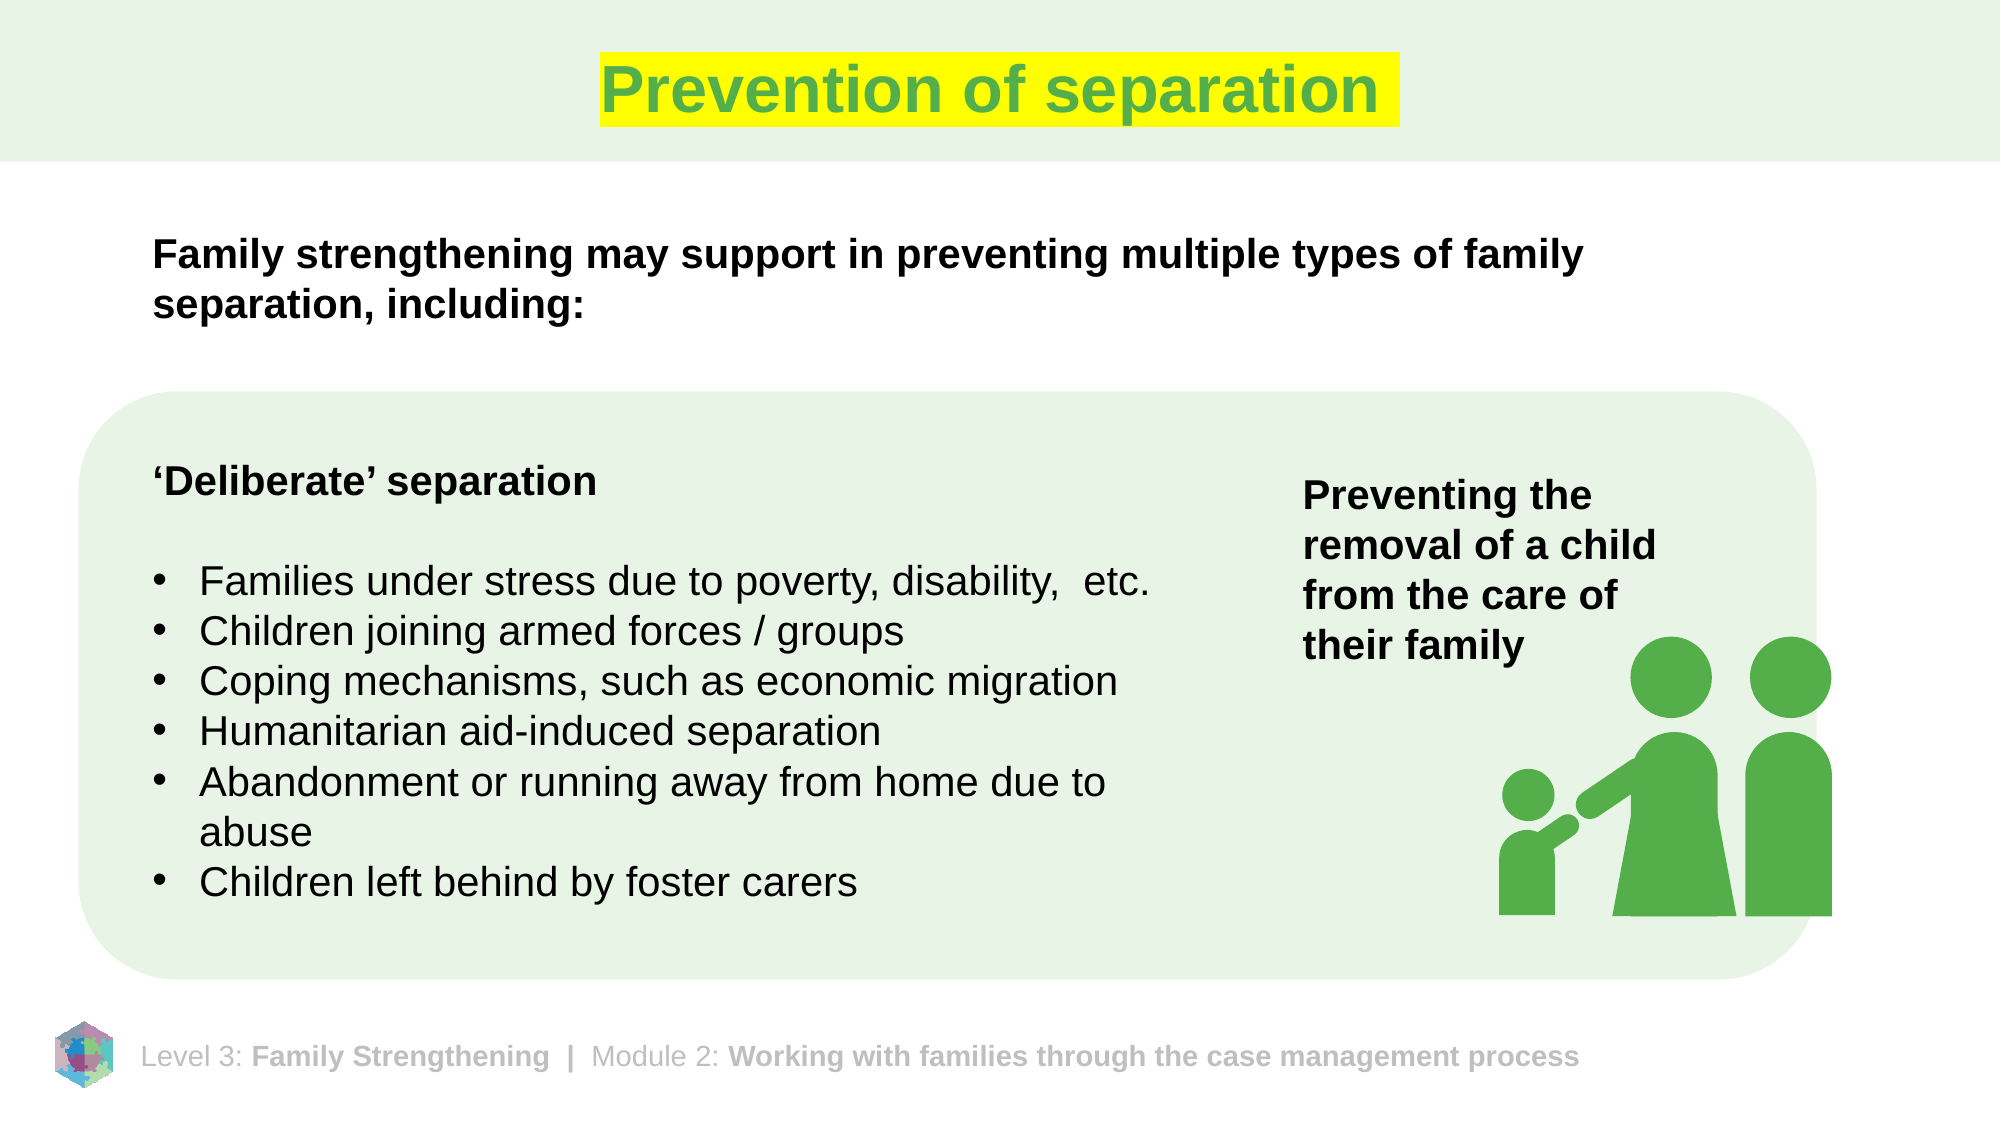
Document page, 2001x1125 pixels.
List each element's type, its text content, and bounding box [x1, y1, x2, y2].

text_box Preventing the removal of a child from the care of their family [1287, 460, 1708, 676]
picture [55, 1021, 113, 1088]
text_box Family strengthening may support in preventing multiple types of family separation, including: [137, 219, 1708, 335]
text_box [77, 390, 1818, 981]
text_box ‘Deliberate’ separation Families under stress due to poverty, disability, etc. Children joining armed forces / groups Coping mechanisms, such as economic migration Humanitarian aid-induced separation Abandonment or running away from home due to abuse Children left behind by foster carers [137, 446, 1195, 912]
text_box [1499, 636, 1832, 917]
title Prevention of separation [137, 19, 1863, 163]
